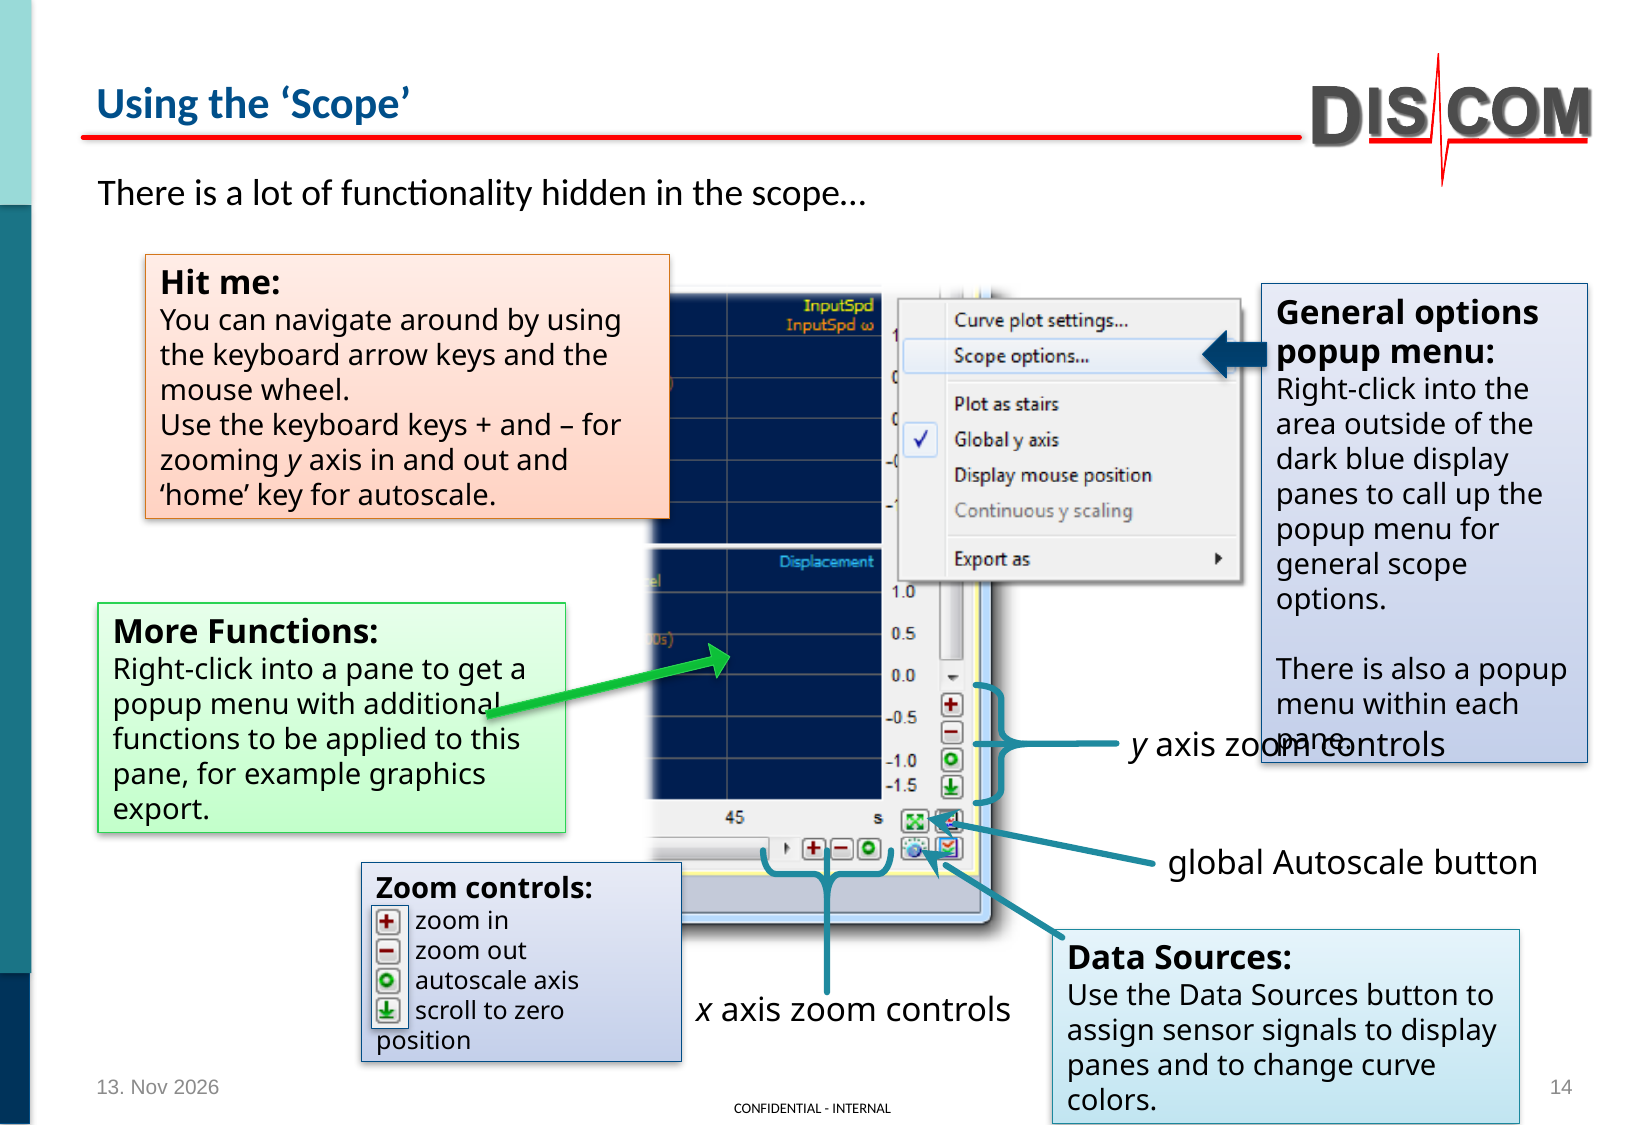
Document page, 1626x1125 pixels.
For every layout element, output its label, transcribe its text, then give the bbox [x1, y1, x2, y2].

text_box More Functions: Right-click into a pane to get a popup menu with additional functions to be applied to this pane, for example graphics export. [97, 602, 566, 833]
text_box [975, 685, 1475, 804]
text_box General options popup menu: Right-click into the area outside of the dark blue display panes to call up the popup menu for general scope options. There is also a popup menu within each pane. [1265, 283, 1588, 763]
text_box There is a lot of functionality hidden in the scope… [83, 160, 1274, 221]
text_box Hit me: You can navigate around by using the keyboard arrow keys and the mouse wheel. Use the keyboard keys + and – for zooming y axis in and out and ‘home’ key for autoscale. [145, 254, 670, 519]
text_box [485, 673, 637, 720]
picture [1312, 53, 1594, 187]
text_box global Autoscale button [1269, 833, 1588, 889]
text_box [926, 818, 1153, 864]
picture [642, 283, 1265, 952]
text_box Data Sources: Use the Data Sources button to assign sensor signals to display panes and to change curve colors. [1052, 929, 1520, 1124]
slide_number 14 [1523, 1070, 1588, 1103]
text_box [920, 849, 1063, 938]
text_box x axis zoom controls [687, 980, 1040, 1035]
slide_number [81, 1070, 281, 1103]
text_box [361, 862, 682, 1034]
title Using the ‘Scope’ [81, 66, 1286, 135]
